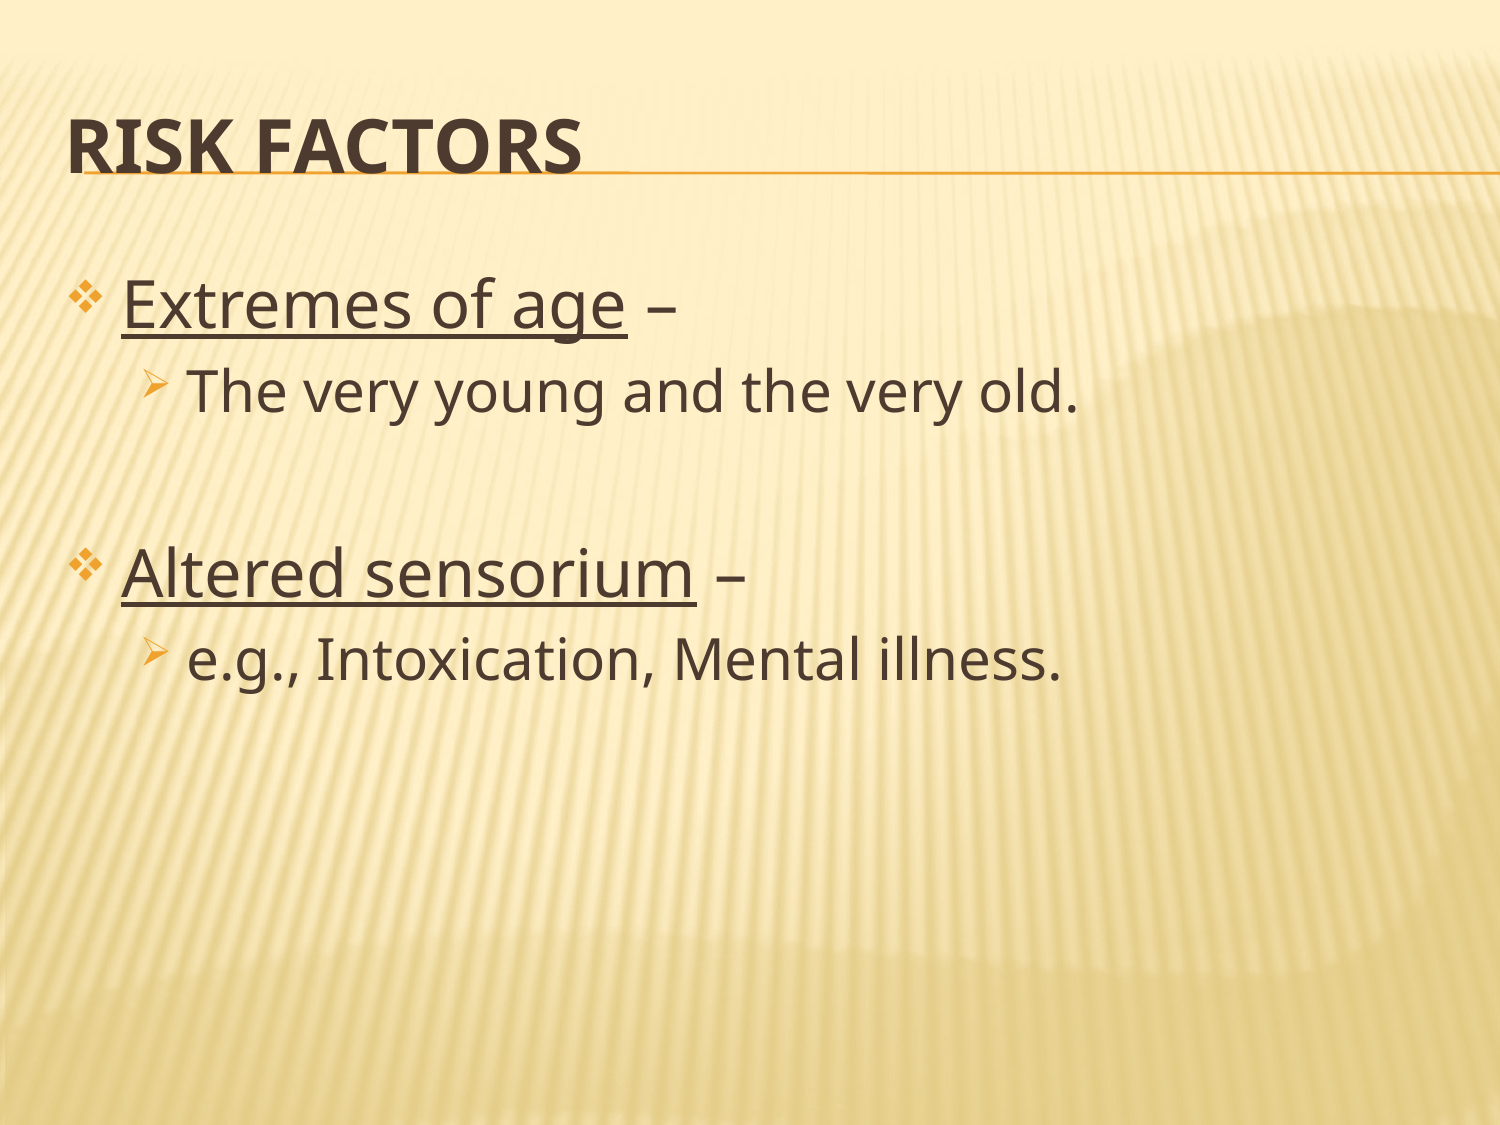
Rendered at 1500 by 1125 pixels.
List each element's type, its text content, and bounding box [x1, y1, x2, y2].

list Extremes of age – The very young and the very old. Altered sensorium – e.g., Intoxication, Mental illness. [50, 254, 1475, 998]
title Risk Factors [50, 75, 1475, 213]
